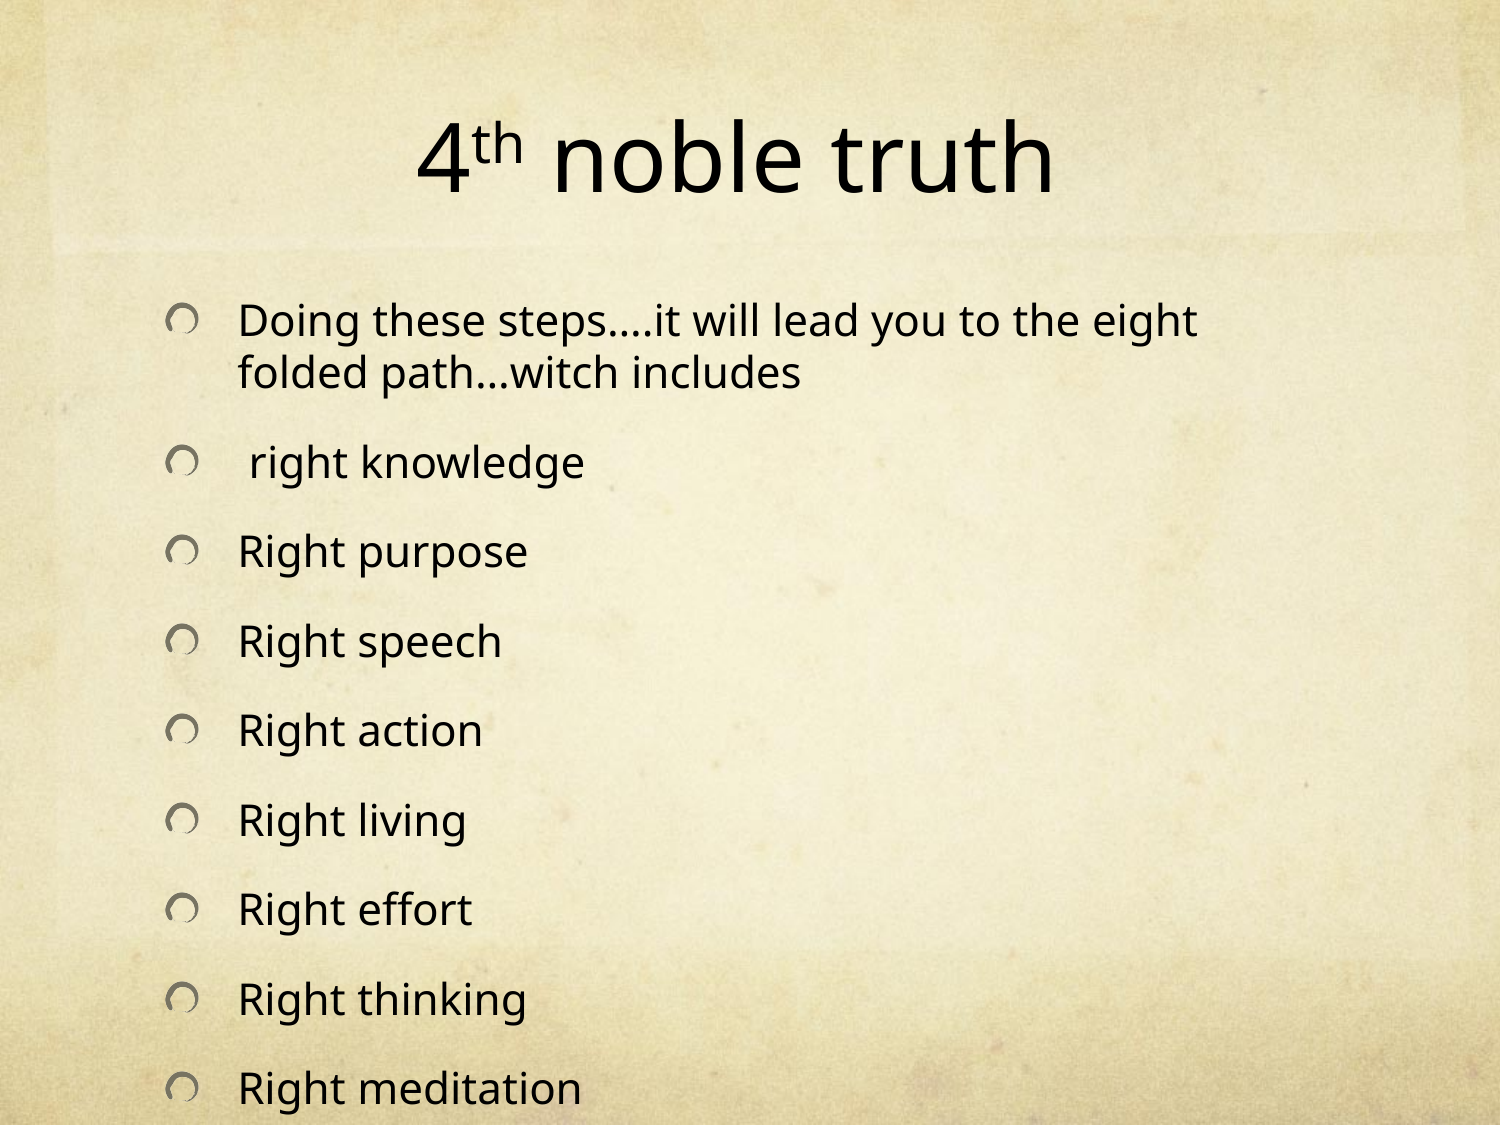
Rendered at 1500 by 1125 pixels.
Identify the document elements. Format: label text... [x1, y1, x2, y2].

list Doing these steps….it will lead you to the eight folded path…witch includes right knowledge Right purpose Right speech Right action Right living Right effort Right thinking Right meditation [150, 284, 1350, 1125]
picture [165, 1071, 200, 1103]
picture [165, 713, 200, 745]
picture [165, 534, 200, 566]
picture [165, 802, 200, 835]
picture [165, 623, 200, 656]
picture [165, 444, 200, 477]
picture [0, 0, 1500, 1125]
title 4th noble truth [150, 82, 1350, 225]
picture [165, 981, 200, 1014]
picture [165, 892, 200, 924]
picture [165, 302, 200, 335]
